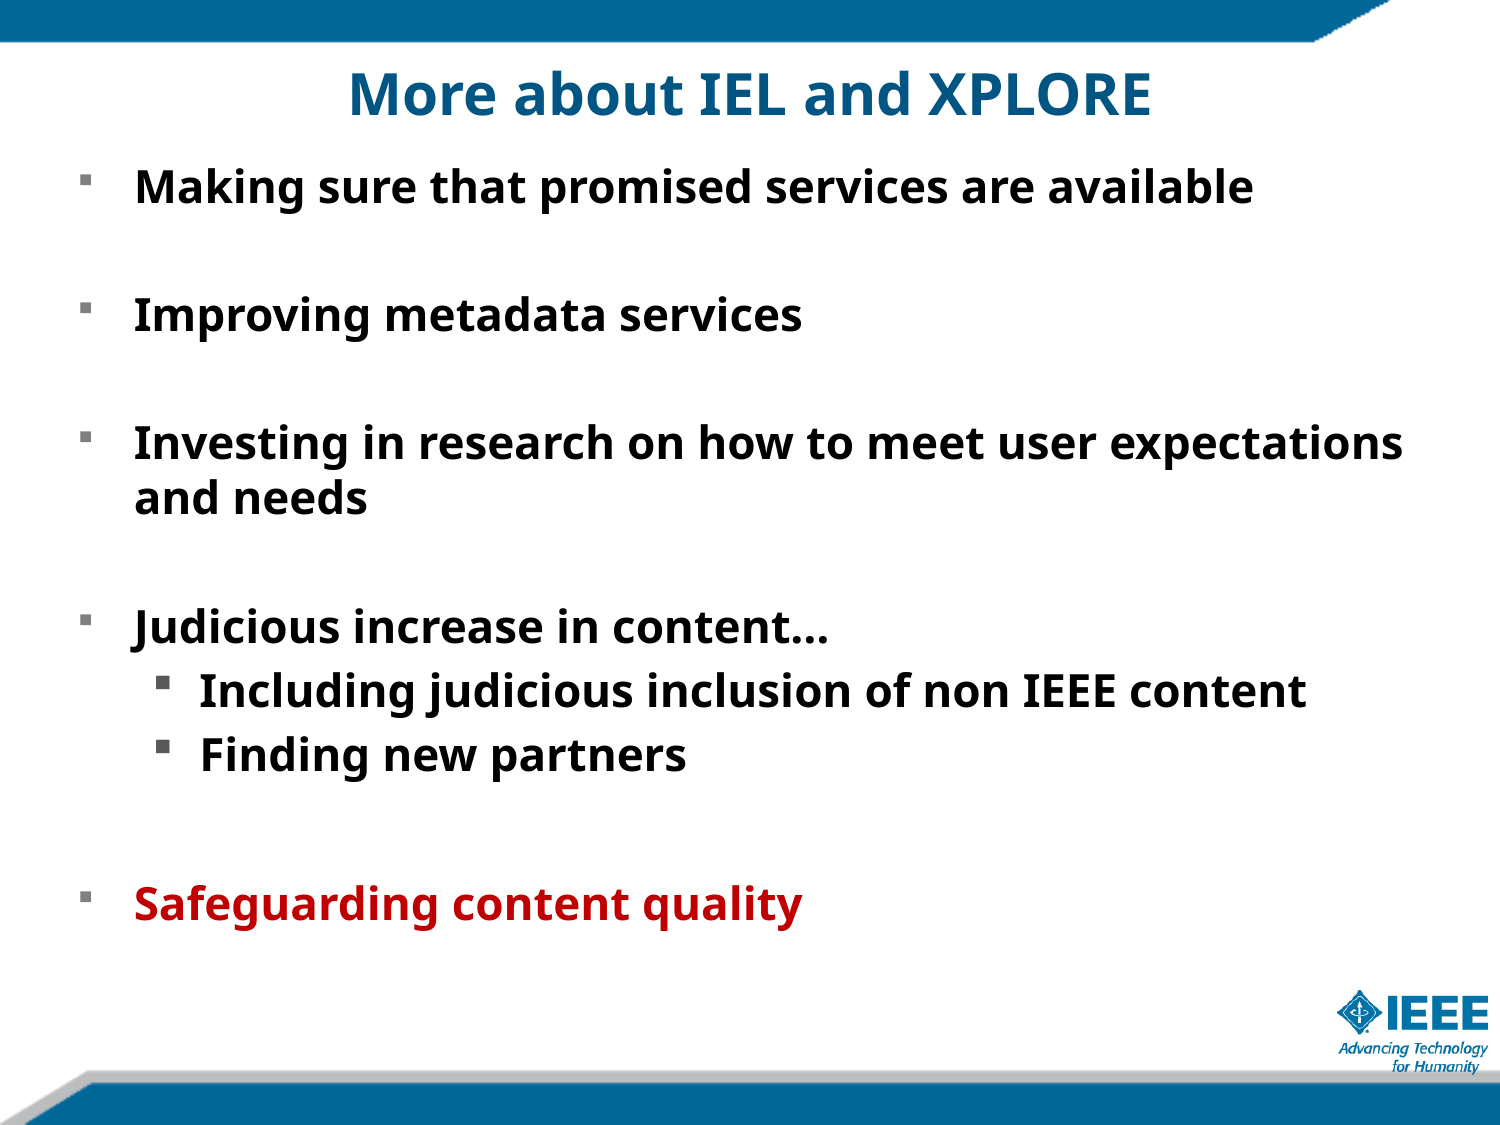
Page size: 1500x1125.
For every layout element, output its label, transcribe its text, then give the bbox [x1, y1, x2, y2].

title More about IEL and XPLORE [112, 49, 1388, 149]
picture [0, 0, 1500, 1125]
list Making sure that promised services are available Improving metadata services Investing in research on how to meet user expectations and needs Judicious increase in content… Including judicious inclusion of non IEEE content Finding new partners Safeguarding content quality [62, 149, 1451, 976]
